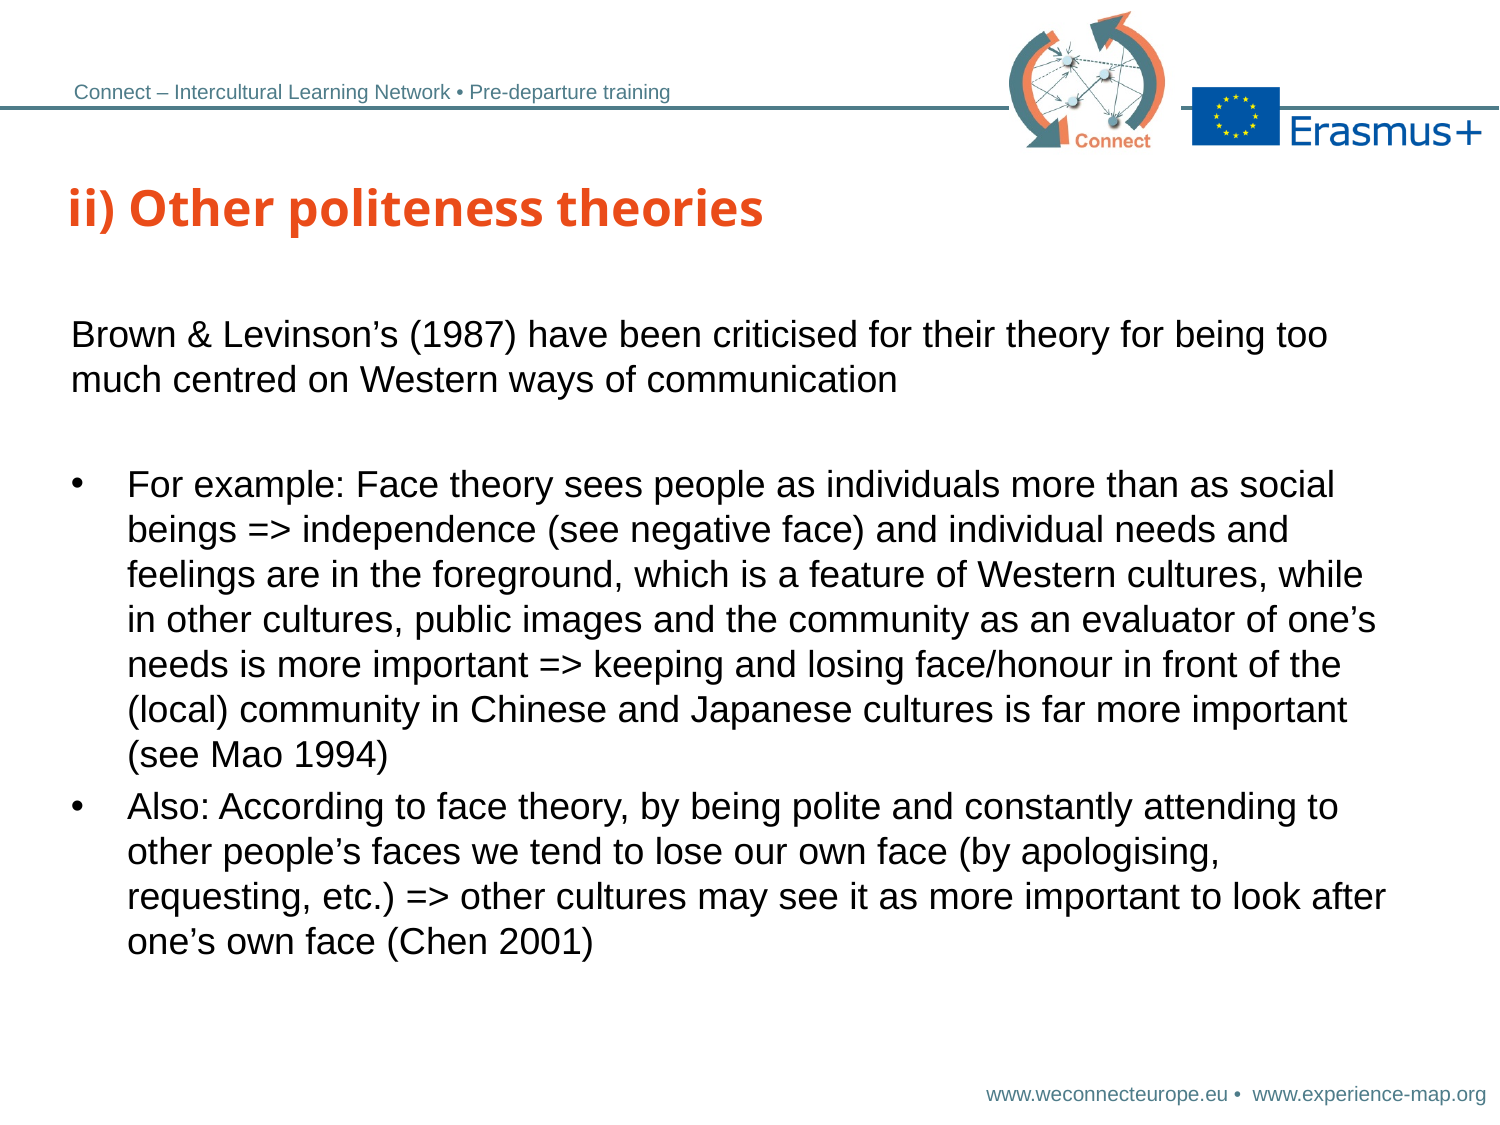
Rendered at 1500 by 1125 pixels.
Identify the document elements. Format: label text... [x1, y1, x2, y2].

title ii) Other politeness theories [53, 168, 1404, 357]
picture [1009, 11, 1498, 162]
list Brown & Levinson’s (1987) have been criticised for their theory for being too much centred on Western ways of communication For example: Face theory sees people as individuals more than as social beings => independence (see negative face) and individual needs and feelings are in the foreground, which is a feature of Western cultures, while in other cultures, public images and the community as an evaluator of one’s needs is more important => keeping and losing face/honour in front of the (local) community in Chinese and Japanese cultures is far more important (see Mao 1994) Also: According to face theory, by being polite and constantly attending to other people’s faces we tend to lose our own face (by apologising, requesting, etc.) => other cultures may see it as more important to look after one’s own face (Chen 2001) [56, 302, 1406, 1046]
